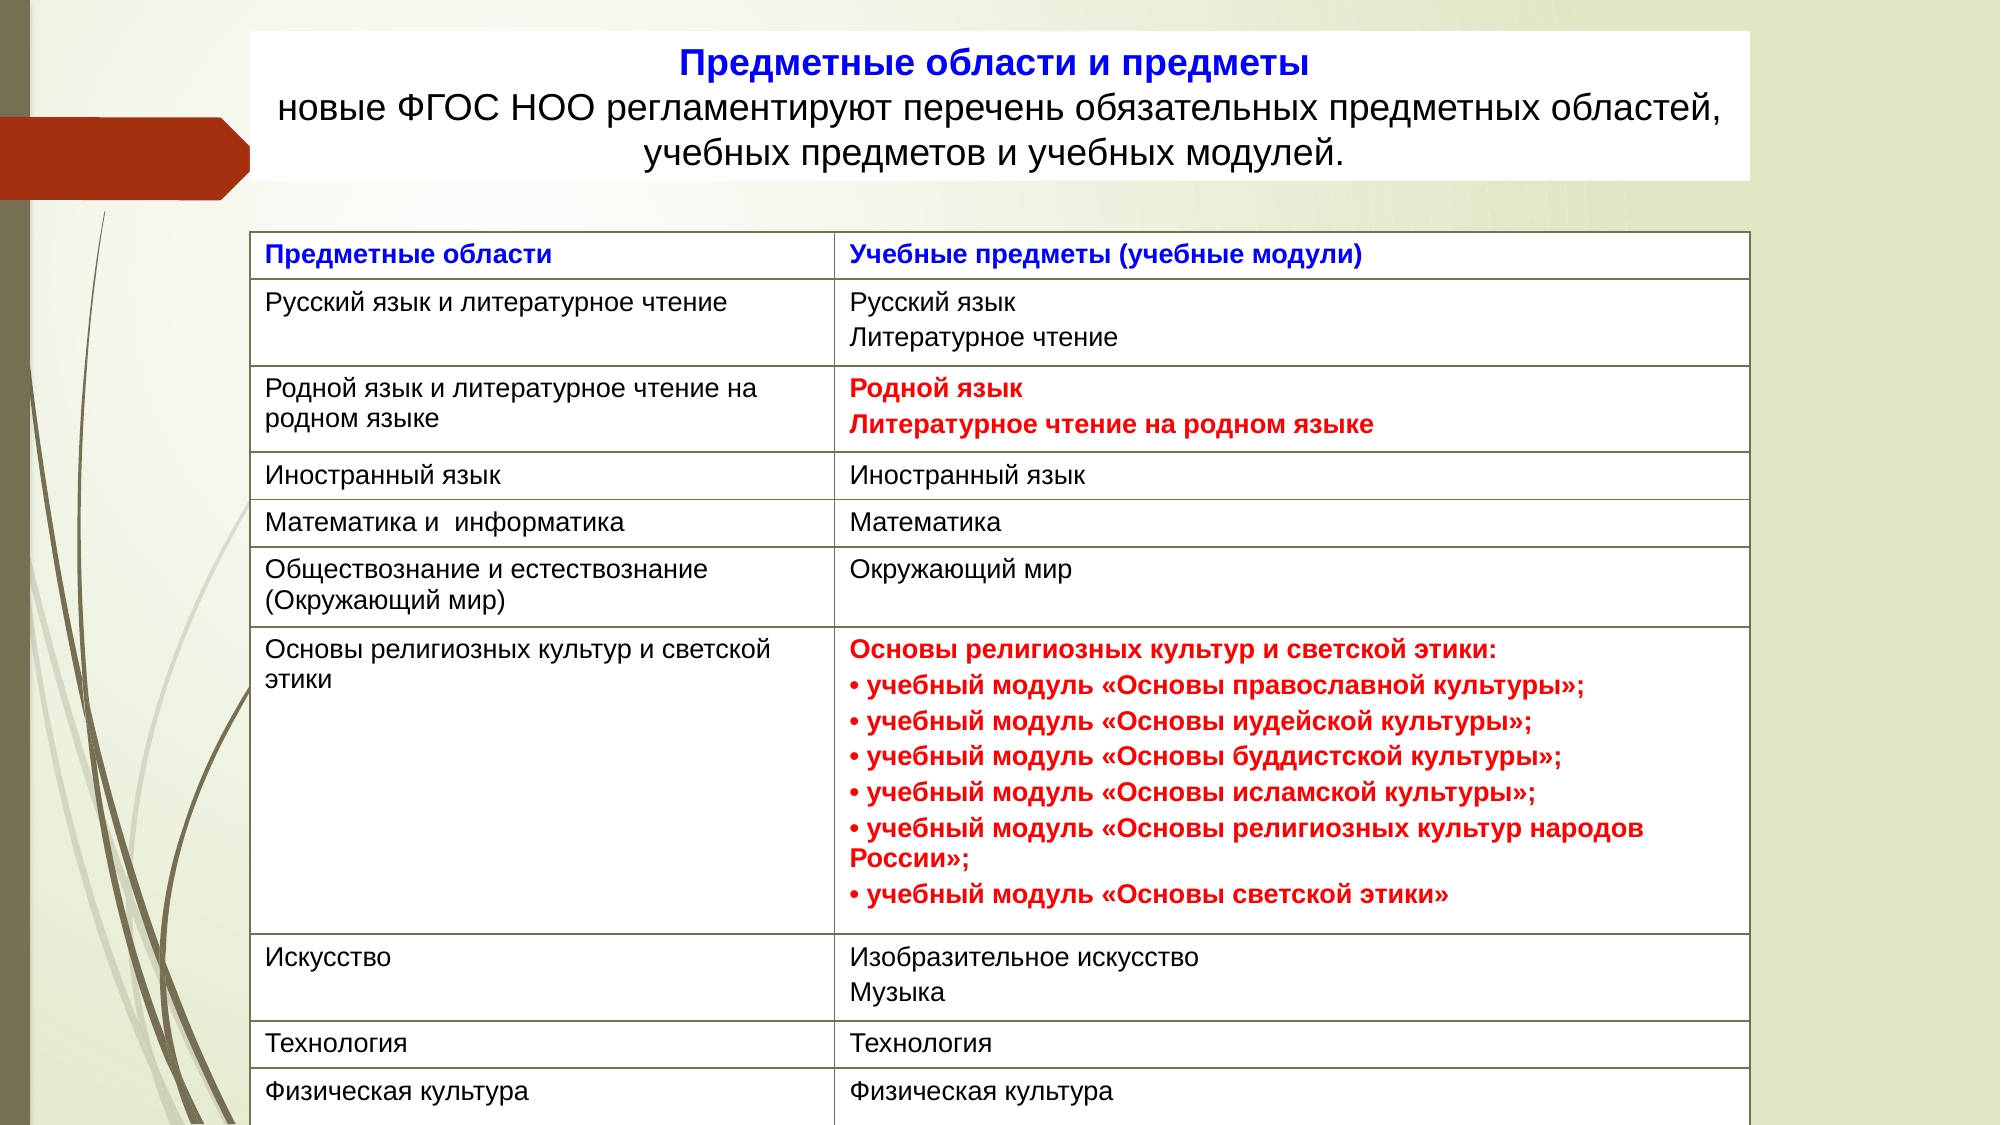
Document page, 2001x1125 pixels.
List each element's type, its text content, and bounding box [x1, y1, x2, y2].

table_cell Окружающий мир [835, 548, 1749, 626]
text_box Предметные области и предметы новые ФГОС НОО регламентируют перечень обязательных предметных областей, учебных предметов и учебных модулей. [249, 30, 1750, 181]
table_cell Родной язык и литературное чтение на родном языке [251, 367, 834, 451]
table_cell Изобразительное искусство Музыка [835, 935, 1749, 1020]
table_cell Искусство [251, 935, 834, 1020]
table_cell Физическая культура [251, 1069, 834, 1125]
table_cell Обществознание и естествознание (Окружающий мир) [251, 548, 834, 626]
table_header Учебные предметы (учебные модули) [835, 233, 1749, 278]
table_cell Основы религиозных культур и светской этики: • учебный модуль «Основы православной культуры»; • учебный модуль «Основы иудейской культуры»; • учебный модуль «Основы буддистской культуры»; • учебный модуль «Основы исламской культуры»; • учебный модуль «Основы религиозных культур народов России»; • учебный модуль «Основы светской этики» [835, 628, 1749, 933]
table_cell Иностранный язык [835, 453, 1749, 499]
table_cell Русский язык и литературное чтение [251, 280, 834, 365]
table_cell Технология [835, 1022, 1749, 1067]
table_cell Математика и информатика [251, 500, 834, 546]
table_header Предметные области [251, 233, 834, 278]
table_cell Математика [835, 500, 1749, 546]
table_cell Родной язык Литературное чтение на родном языке [835, 367, 1749, 451]
table_cell Иностранный язык [251, 453, 834, 499]
table_cell Технология [251, 1022, 834, 1067]
table_cell Основы религиозных культур и светской этики [251, 628, 834, 933]
table_cell Физическая культура [835, 1069, 1749, 1125]
table_cell Русский язык Литературное чтение [835, 280, 1749, 365]
